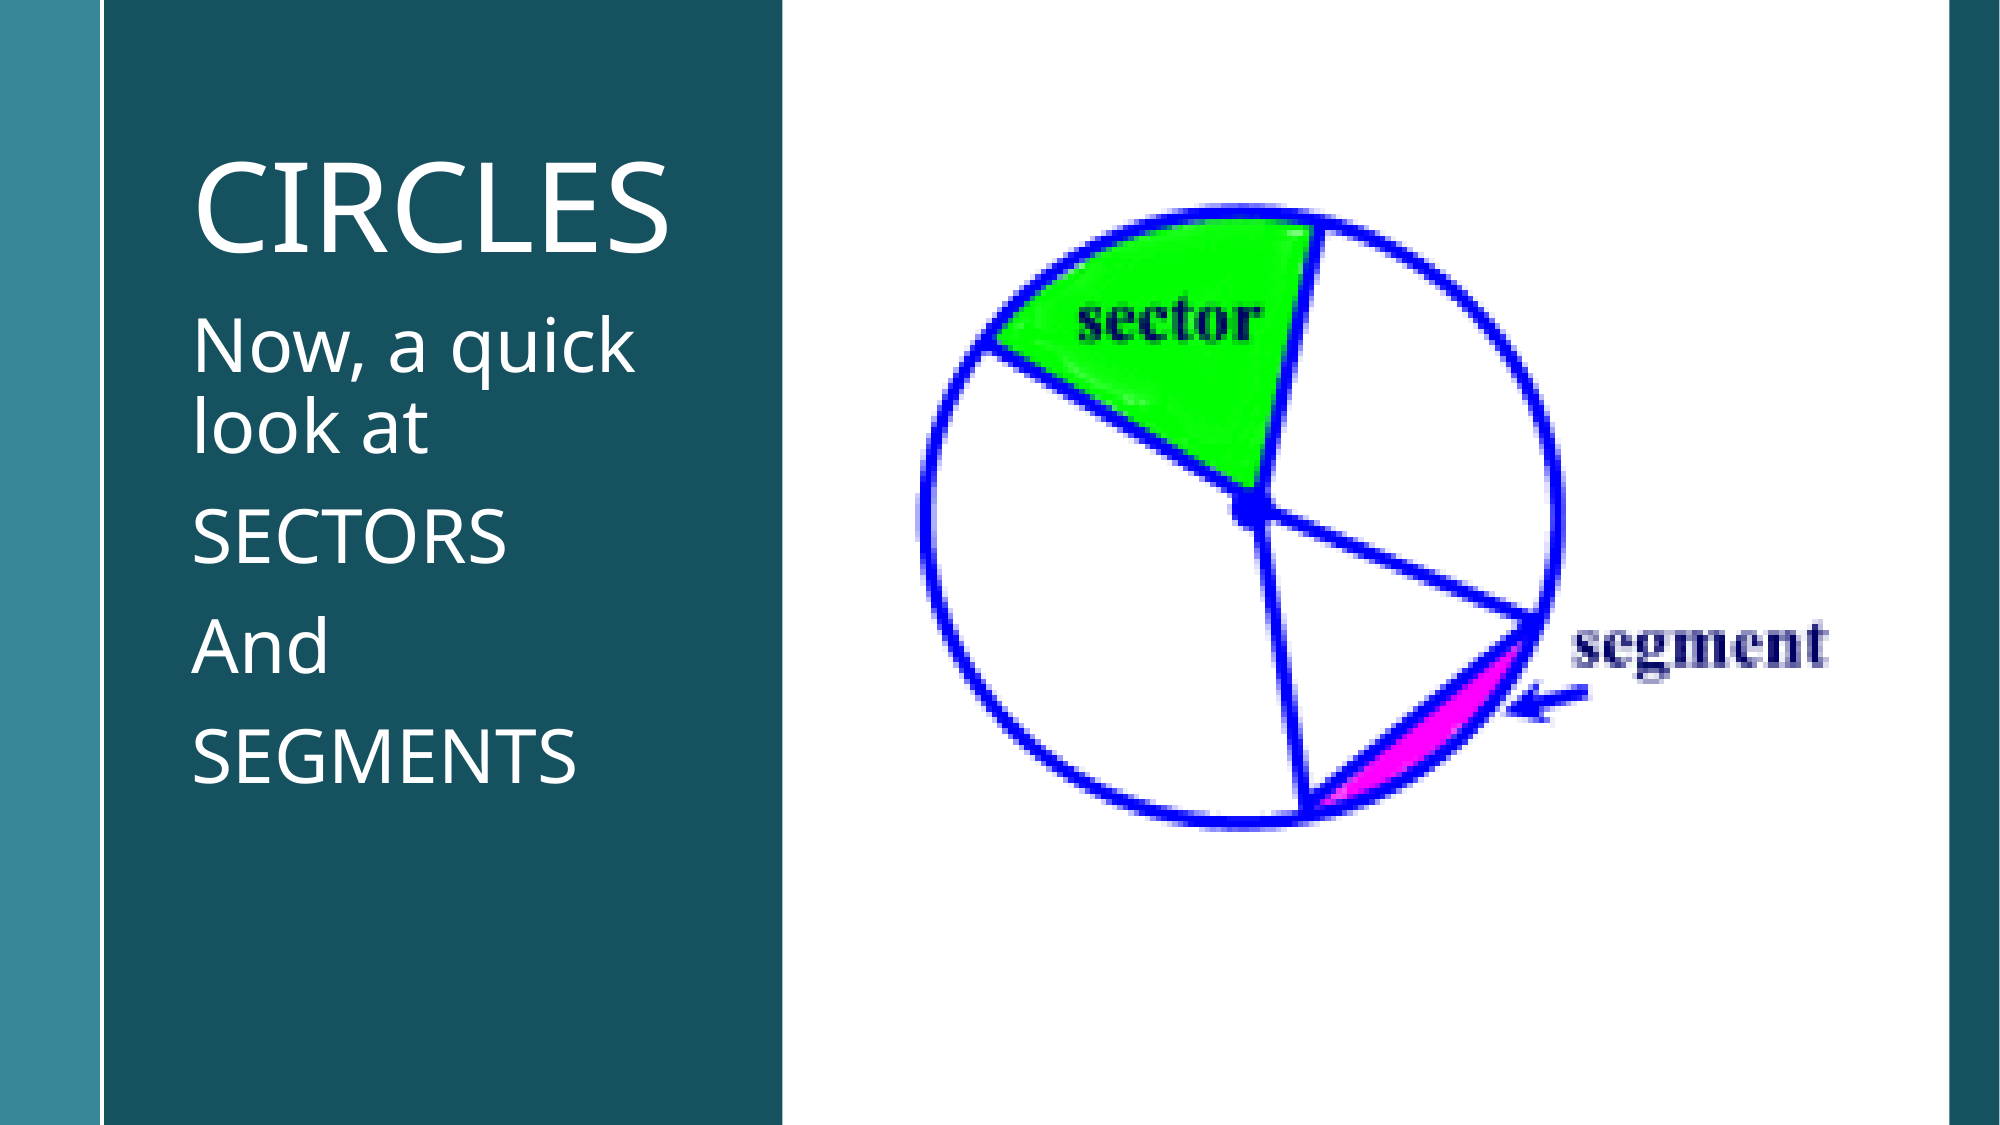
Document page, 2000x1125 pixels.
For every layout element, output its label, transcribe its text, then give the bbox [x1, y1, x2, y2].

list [899, 187, 1851, 838]
title Circles [176, 62, 717, 288]
list Now, a quick look at SECTORS And SEGMENTS [176, 299, 717, 1013]
